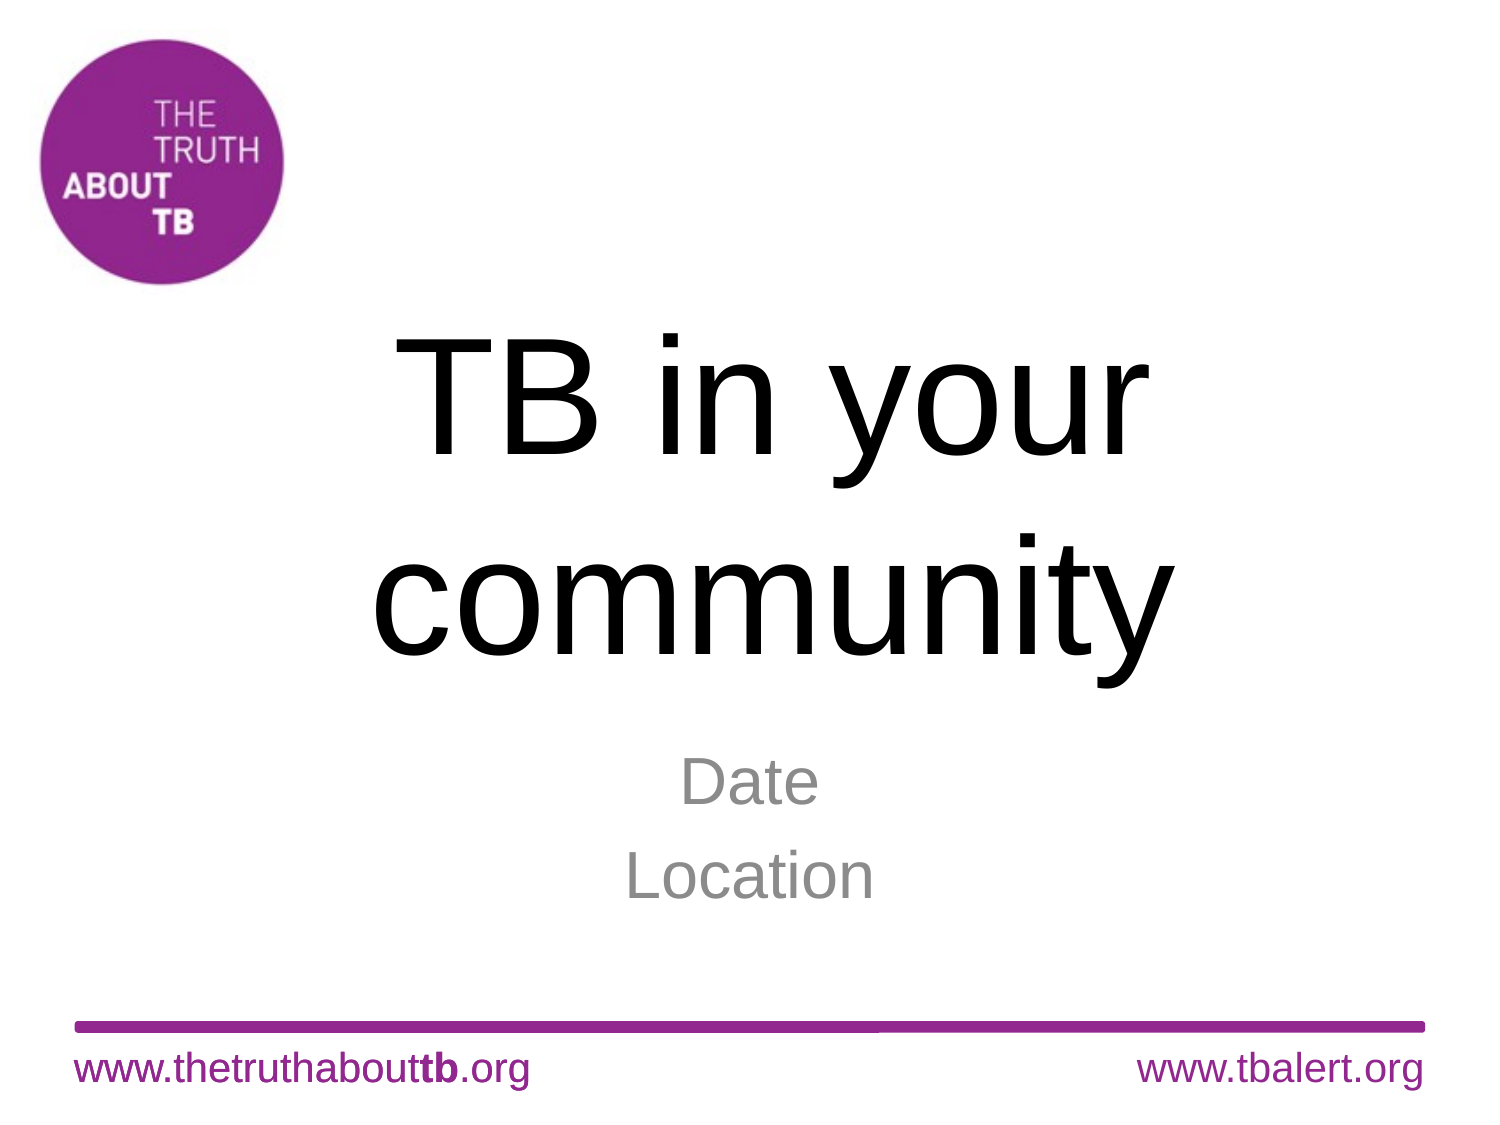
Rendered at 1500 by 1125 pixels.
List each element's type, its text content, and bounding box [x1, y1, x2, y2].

picture [29, 29, 295, 295]
title TB in your community [135, 219, 1411, 551]
subtitle Date Location [225, 637, 1275, 925]
